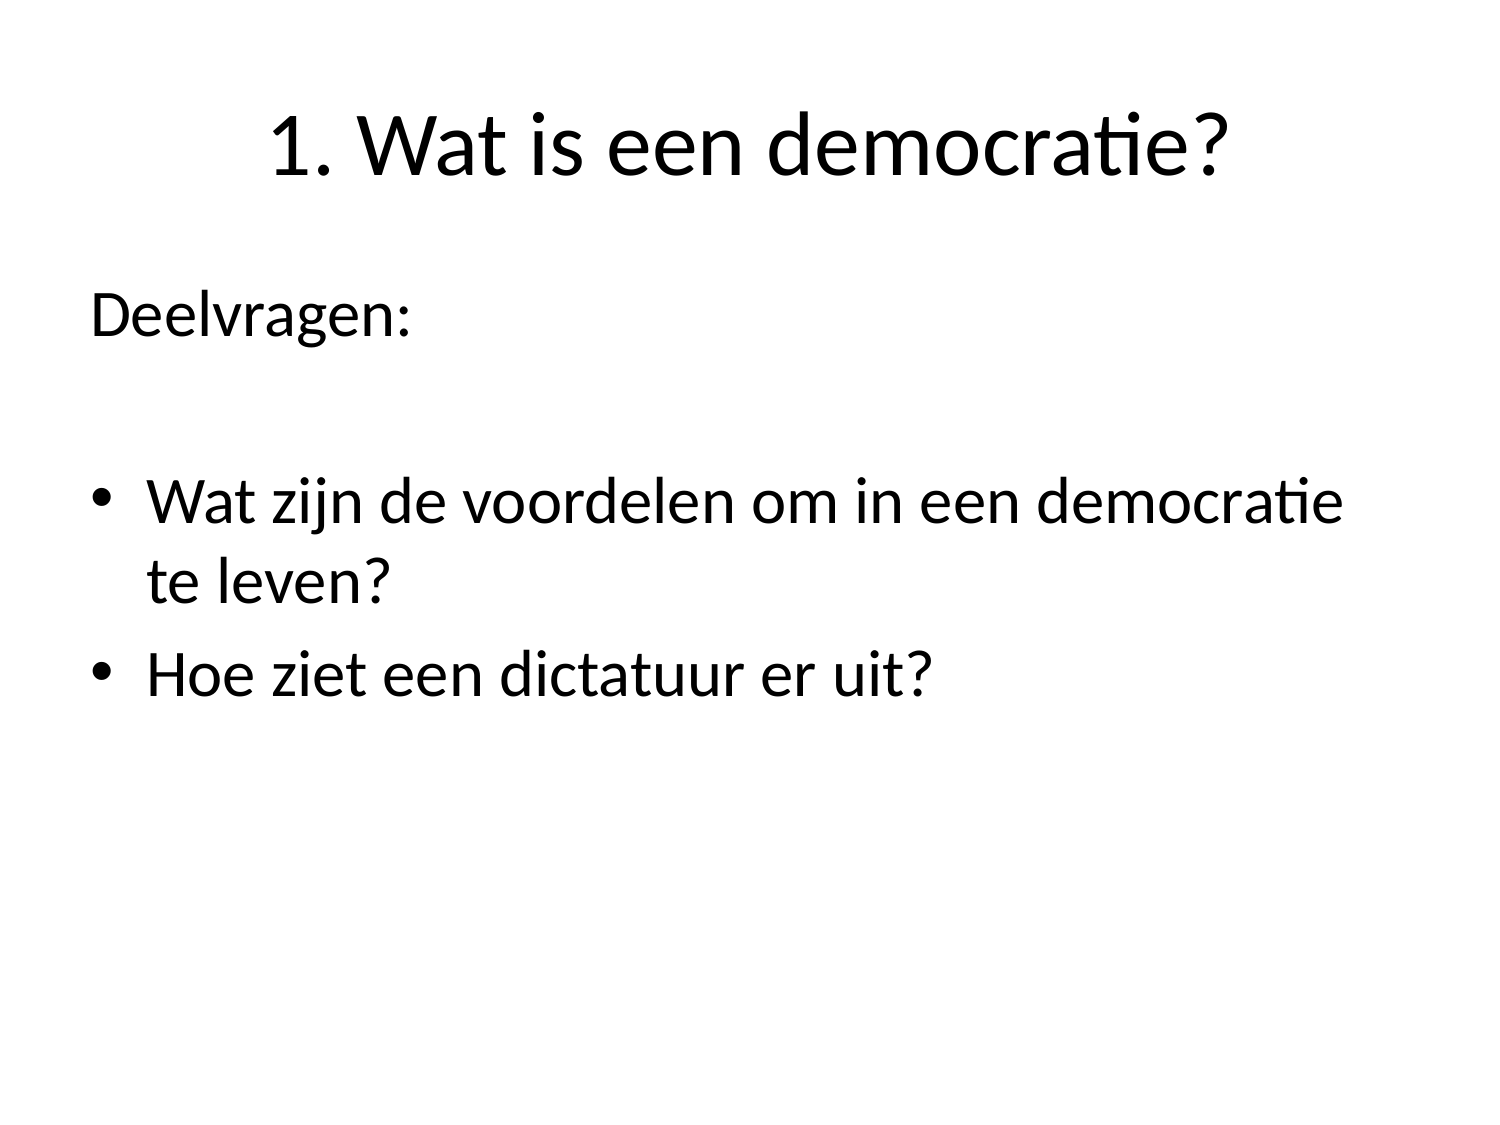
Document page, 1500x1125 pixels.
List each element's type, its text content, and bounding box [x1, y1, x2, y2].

list Deelvragen: Wat zijn de voordelen om in een democratie te leven? Hoe ziet een dictatuur er uit? [75, 262, 1425, 1005]
title 1. Wat is een democratie? [75, 45, 1425, 233]
